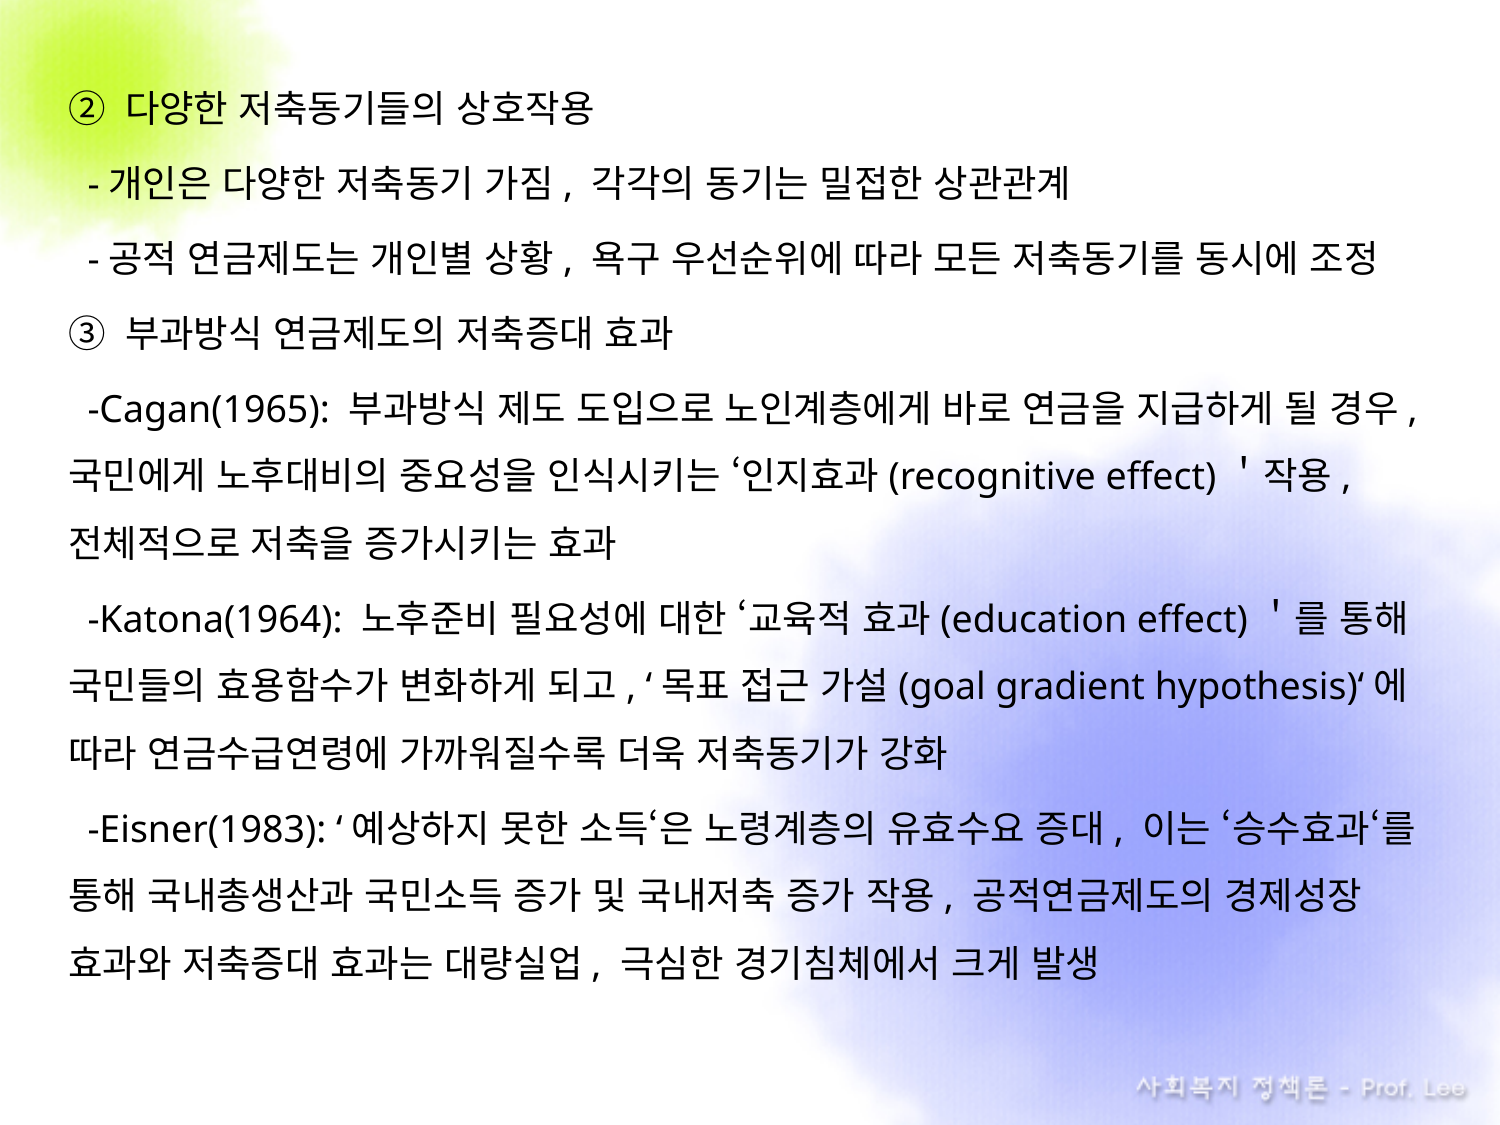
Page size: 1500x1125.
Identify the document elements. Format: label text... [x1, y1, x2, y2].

list ② 다양한 저축동기들의 상호작용 -개인은 다양한 저축동기 가짐, 각각의 동기는 밀접한 상관관계 -공적 연금제도는 개인별 상황, 욕구 우선순위에 따라 모든 저축동기를 동시에 조정 ③ 부과방식 연금제도의 저축증대 효과 -Cagan(1965): 부과방식 제도 도입으로 노인계층에게 바로 연금을 지급하게 될 경우, 국민에게 노후대비의 중요성을 인식시키는 ‘인지효과(recognitive effect)＇작용, 전체적으로 저축을 증가시키는 효과 -Katona(1964): 노후준비 필요성에 대한 ‘교육적 효과(education effect)＇를 통해 국민들의 효용함수가 변화하게 되고, ‘목표 접근 가설(goal gradient hypothesis)‘에 따라 연금수급연령에 가까워질수록 더욱 저축동기가 강화 -Eisner(1983): ‘예상하지 못한 소득‘은 노령계층의 유효수요 증대, 이는 ‘승수효과‘를 통해 국내총생산과 국민소득 증가 및 국내저축 증가 작용, 공적연금제도의 경제성장 효과와 저축증대 효과는 대량실업, 극심한 경기침체에서 크게 발생 [53, 54, 1447, 1071]
picture [0, 0, 1500, 1125]
